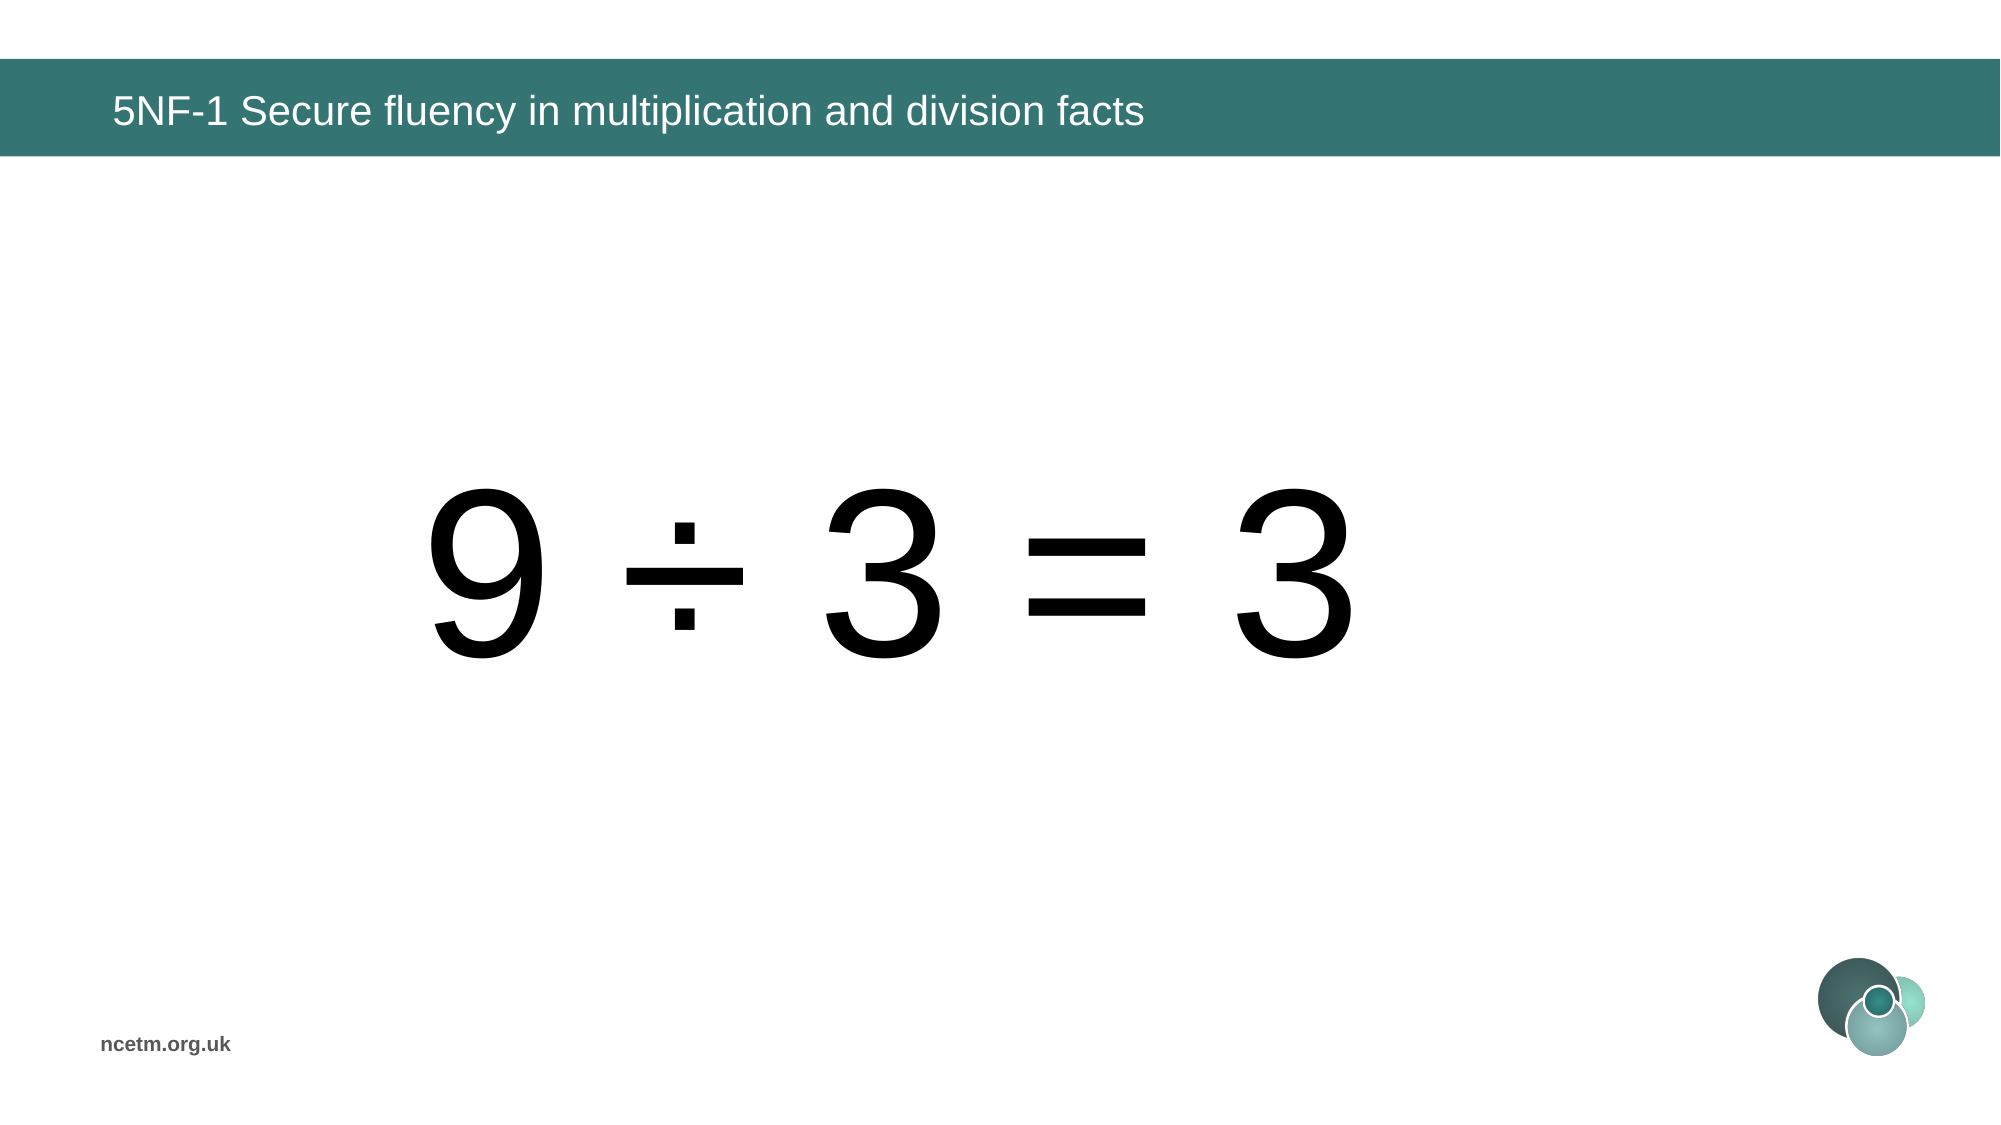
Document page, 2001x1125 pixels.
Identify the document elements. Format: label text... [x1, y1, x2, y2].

picture [1818, 958, 1925, 1056]
title 5NF-1 Secure fluency in multiplication and division facts [97, 76, 1945, 147]
text_box 9 ÷ 3 = [405, 409, 1213, 712]
text_box 3 [1213, 409, 1377, 712]
